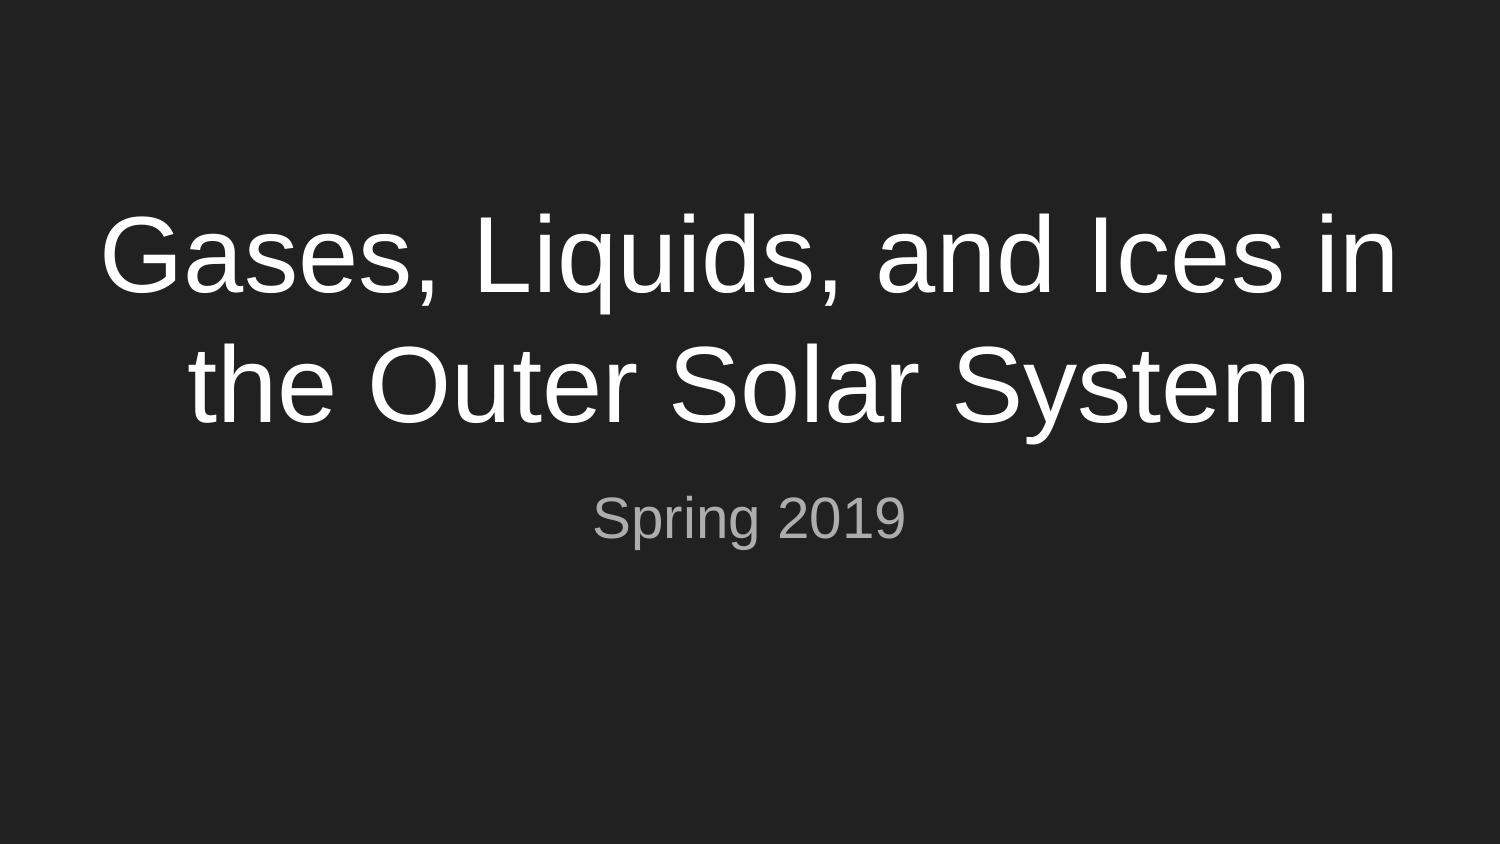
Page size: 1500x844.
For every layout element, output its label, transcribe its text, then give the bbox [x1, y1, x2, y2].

title Gases, Liquids, and Ices in the Outer Solar System [51, 122, 1449, 459]
subtitle Spring 2019 [51, 464, 1449, 595]
